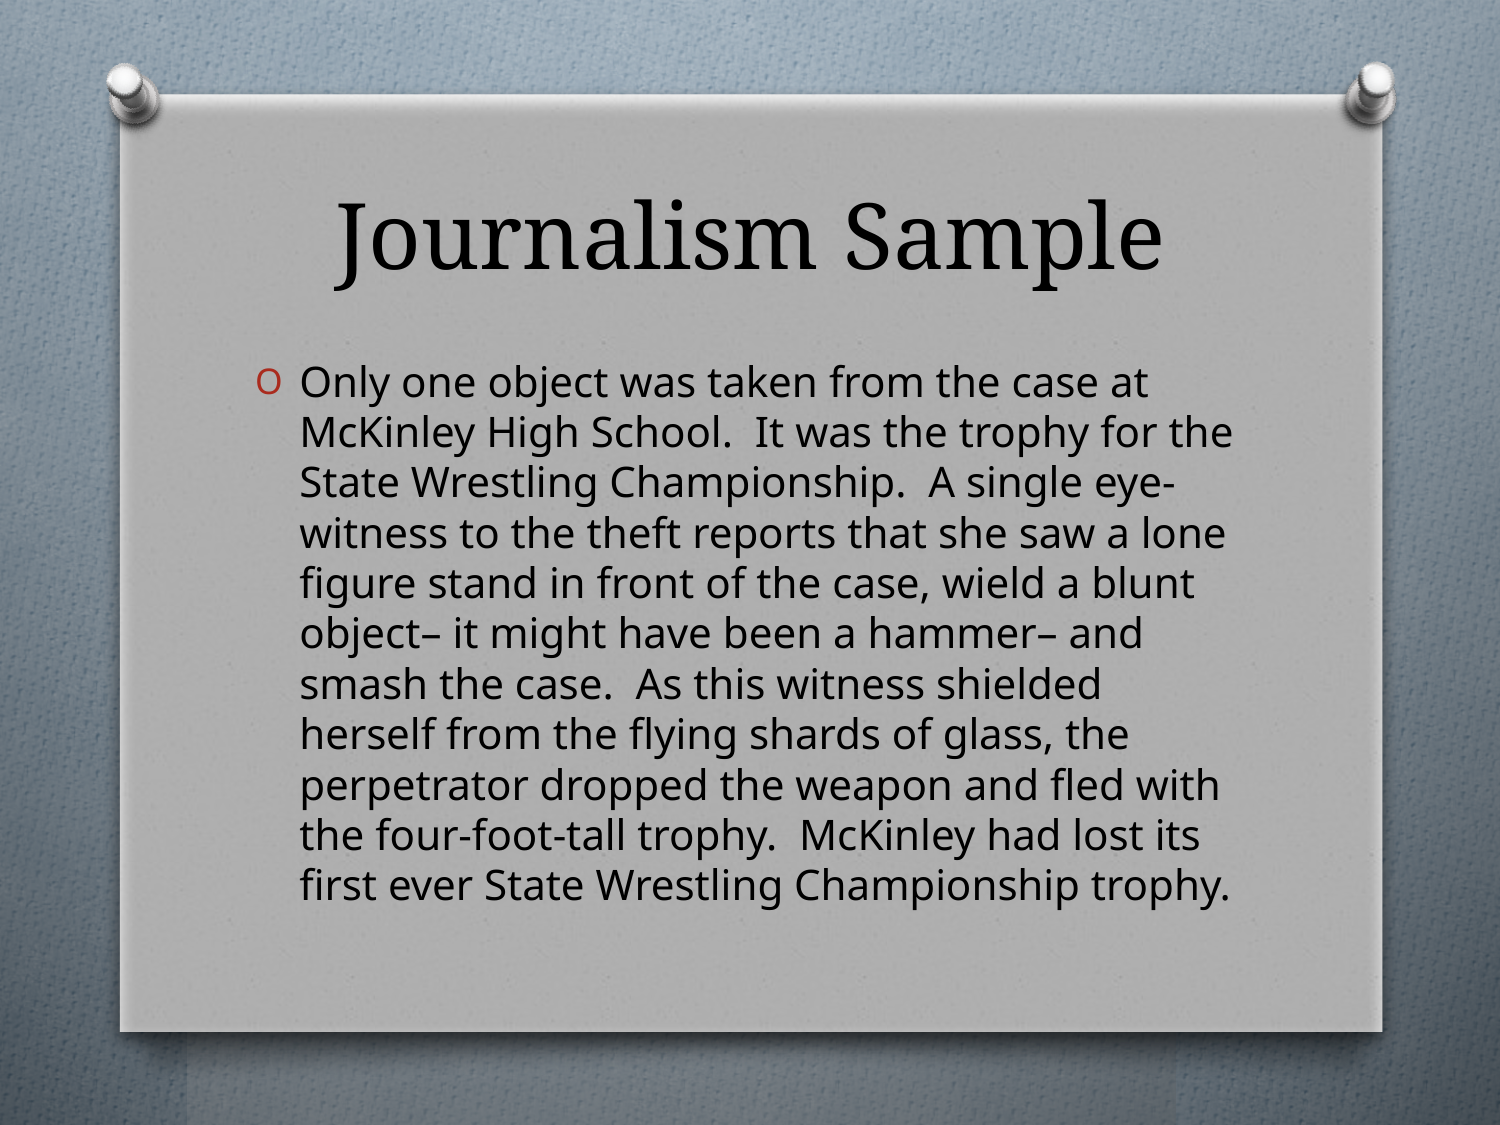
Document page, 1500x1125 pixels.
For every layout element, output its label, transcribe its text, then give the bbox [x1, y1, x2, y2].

title Journalism Sample [179, 134, 1323, 332]
picture [1317, 35, 1439, 156]
picture [75, 29, 198, 153]
list Only one object was taken from the case at McKinley High School. It was the trophy for the State Wrestling Championship. A single eye-witness to the theft reports that she saw a lone figure stand in front of the case, wield a blunt object– it might have been a hammer– and smash the case. As this witness shielded herself from the flying shards of glass, the perpetrator dropped the weapon and fled with the four-foot-tall trophy. McKinley had lost its first ever State Wrestling Championship trophy. [240, 347, 1257, 939]
